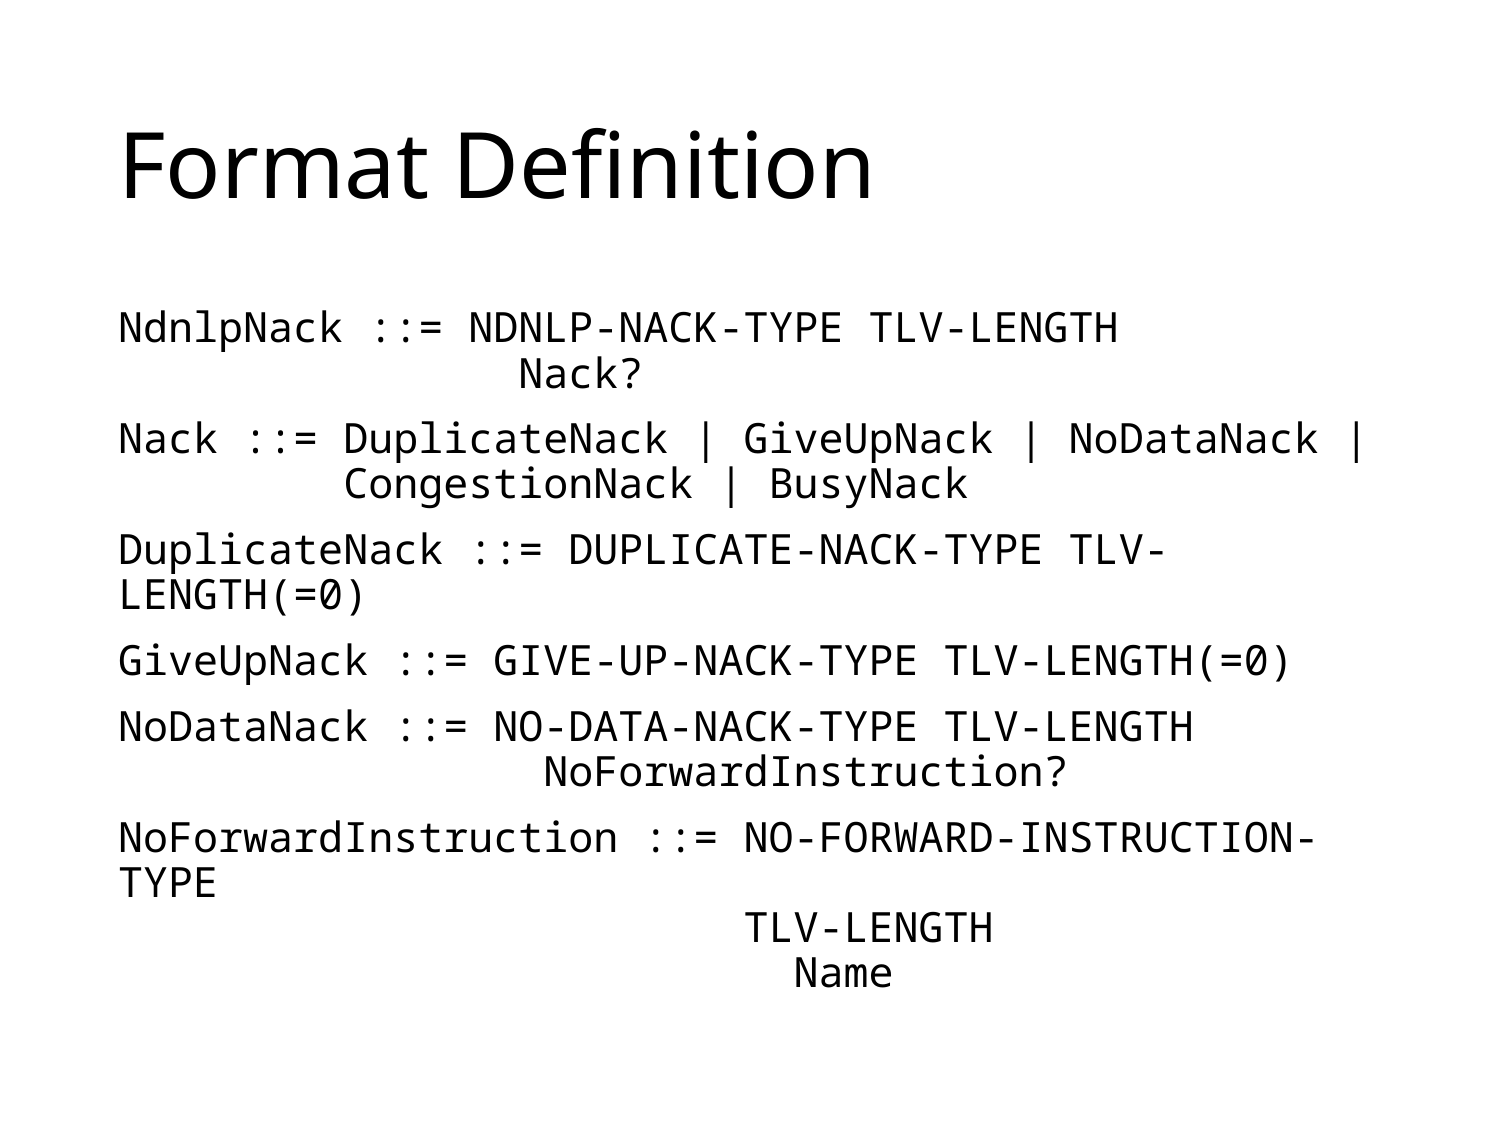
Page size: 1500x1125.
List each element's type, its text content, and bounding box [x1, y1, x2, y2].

list NdnlpNack ::= NDNLP-NACK-TYPE TLV-LENGTH Nack? Nack ::= DuplicateNack | GiveUpNack | NoDataNack | CongestionNack | BusyNack DuplicateNack ::= DUPLICATE-NACK-TYPE TLV-LENGTH(=0) GiveUpNack ::= GIVE-UP-NACK-TYPE TLV-LENGTH(=0) NoDataNack ::= NO-DATA-NACK-TYPE TLV-LENGTH NoForwardInstruction? NoForwardInstruction ::= NO-FORWARD-INSTRUCTION-TYPE TLV-LENGTH Name [103, 299, 1397, 1014]
title Format Definition [103, 59, 1397, 278]
